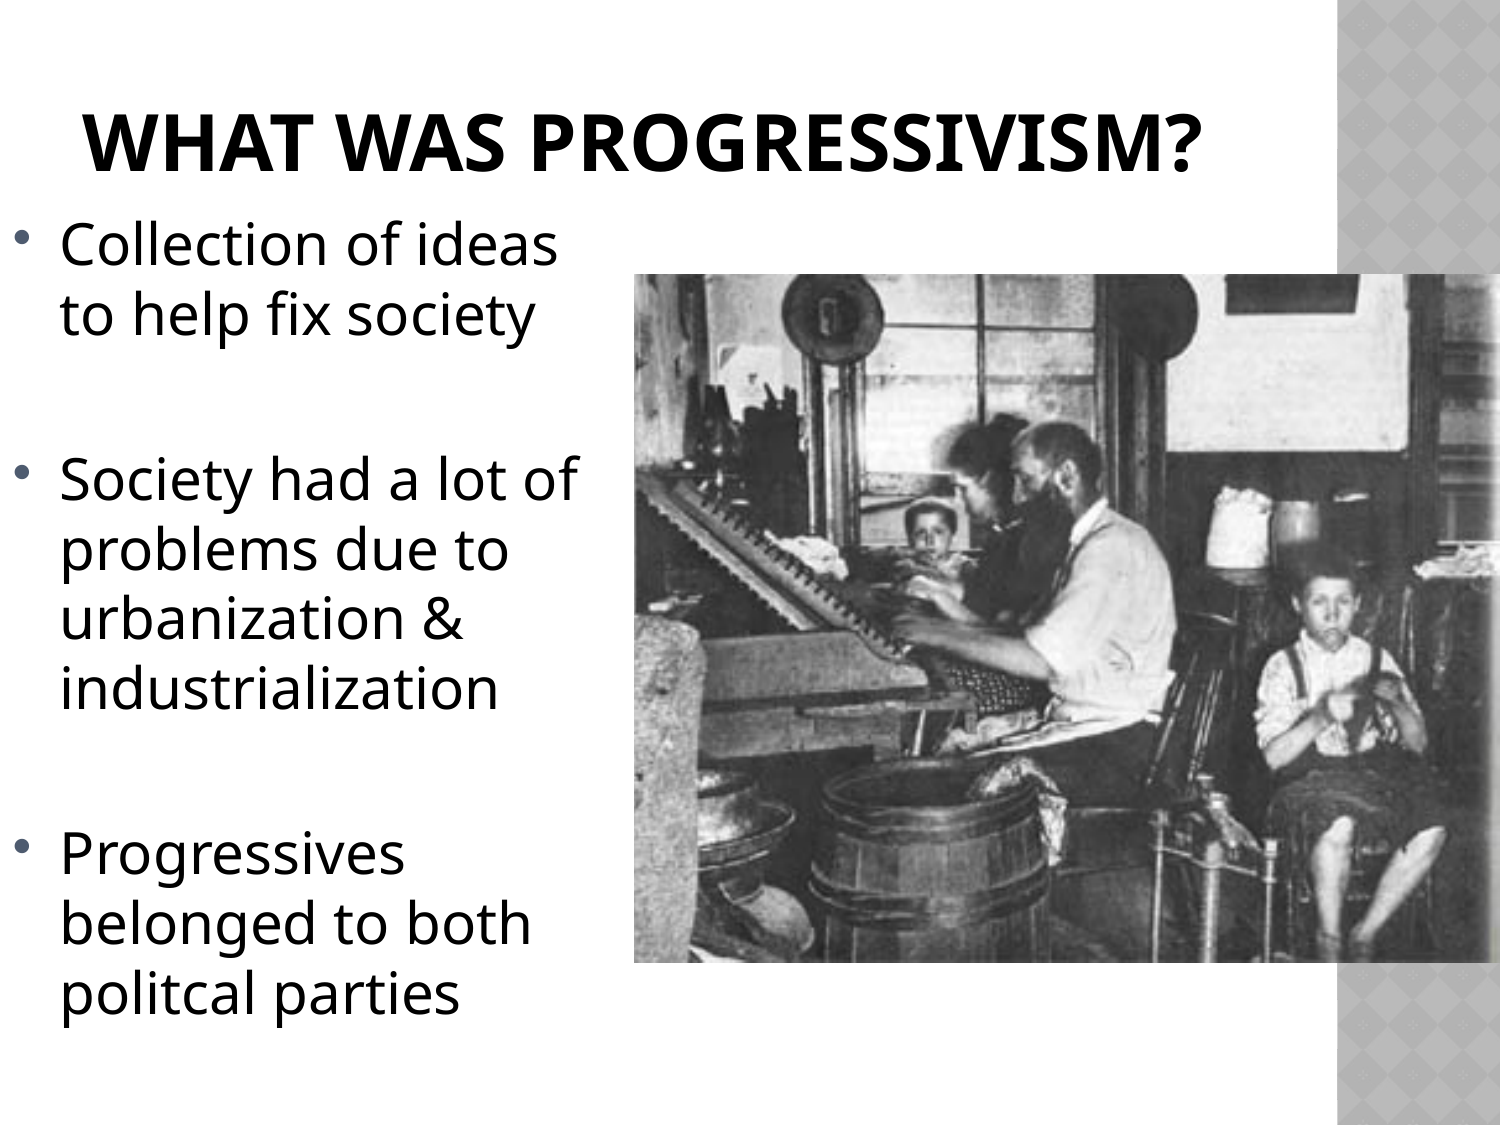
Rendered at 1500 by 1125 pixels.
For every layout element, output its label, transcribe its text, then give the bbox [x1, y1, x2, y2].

picture [634, 274, 1500, 963]
title What was Progressivism? [75, 0, 1263, 188]
list Collection of ideas to help fix society Society had a lot of problems due to urbanization & industrialization Progressives belonged to both politcal parties [0, 200, 615, 1063]
